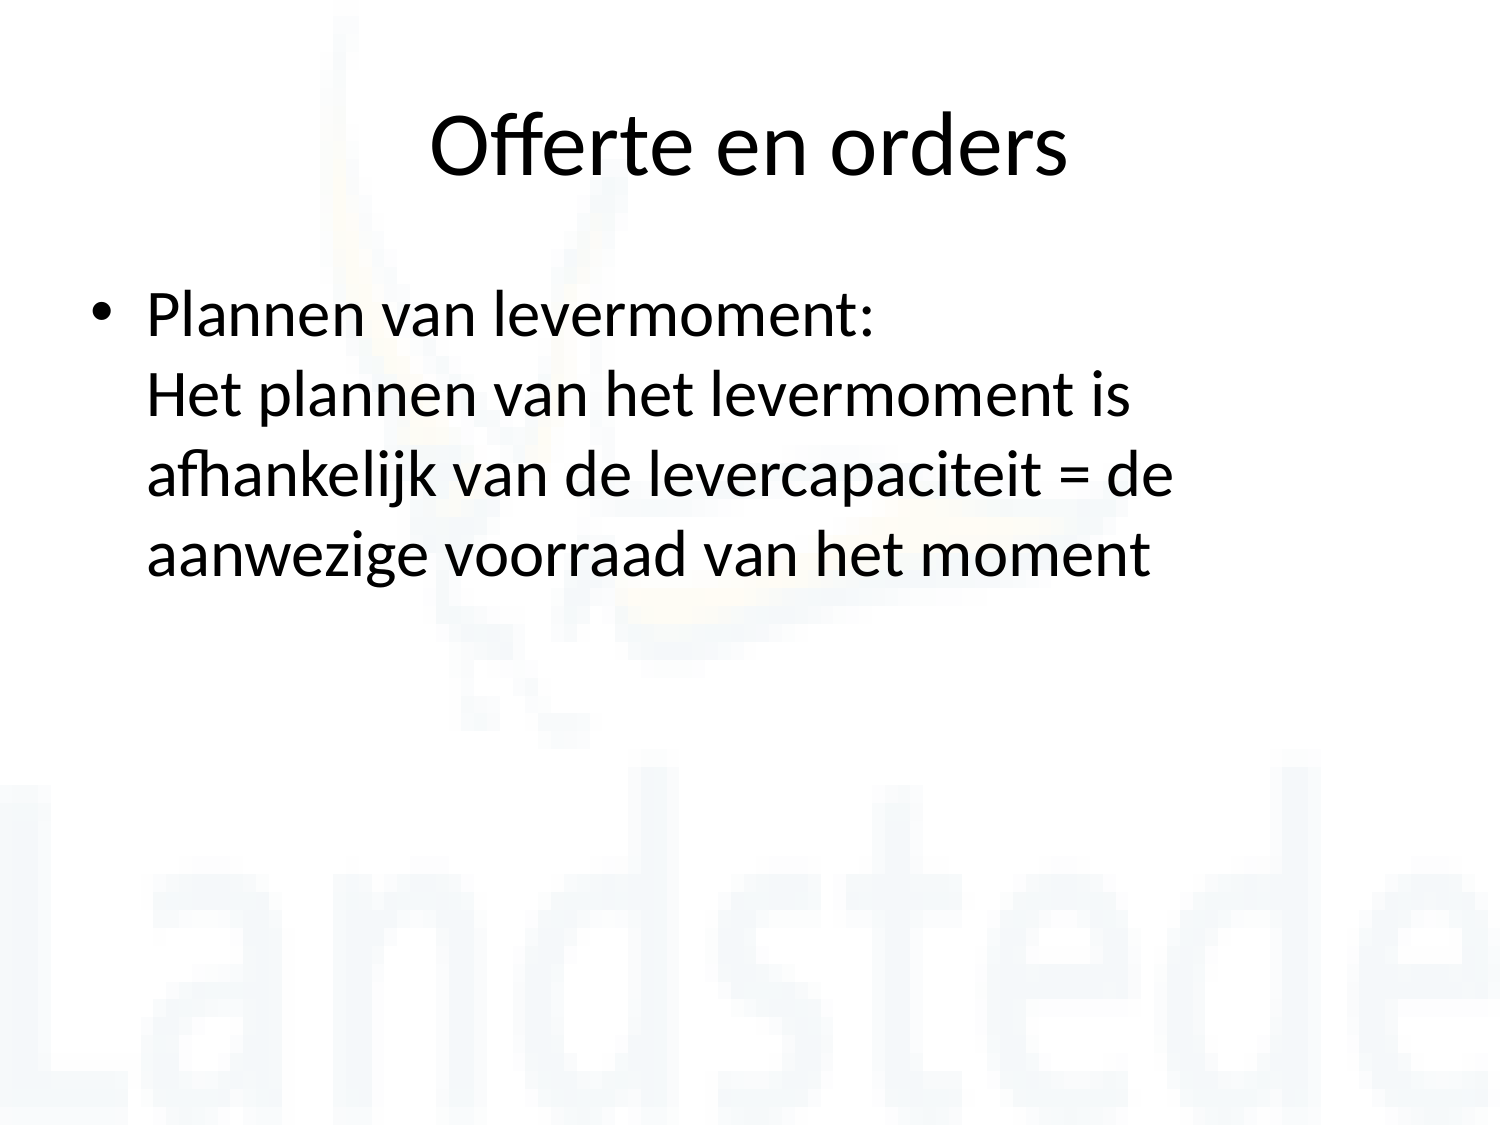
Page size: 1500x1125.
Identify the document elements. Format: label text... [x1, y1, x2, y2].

list Plannen van levermoment: Het plannen van het levermoment is afhankelijk van de levercapaciteit = de aanwezige voorraad van het moment [75, 262, 1425, 1005]
title Offerte en orders [75, 45, 1425, 233]
